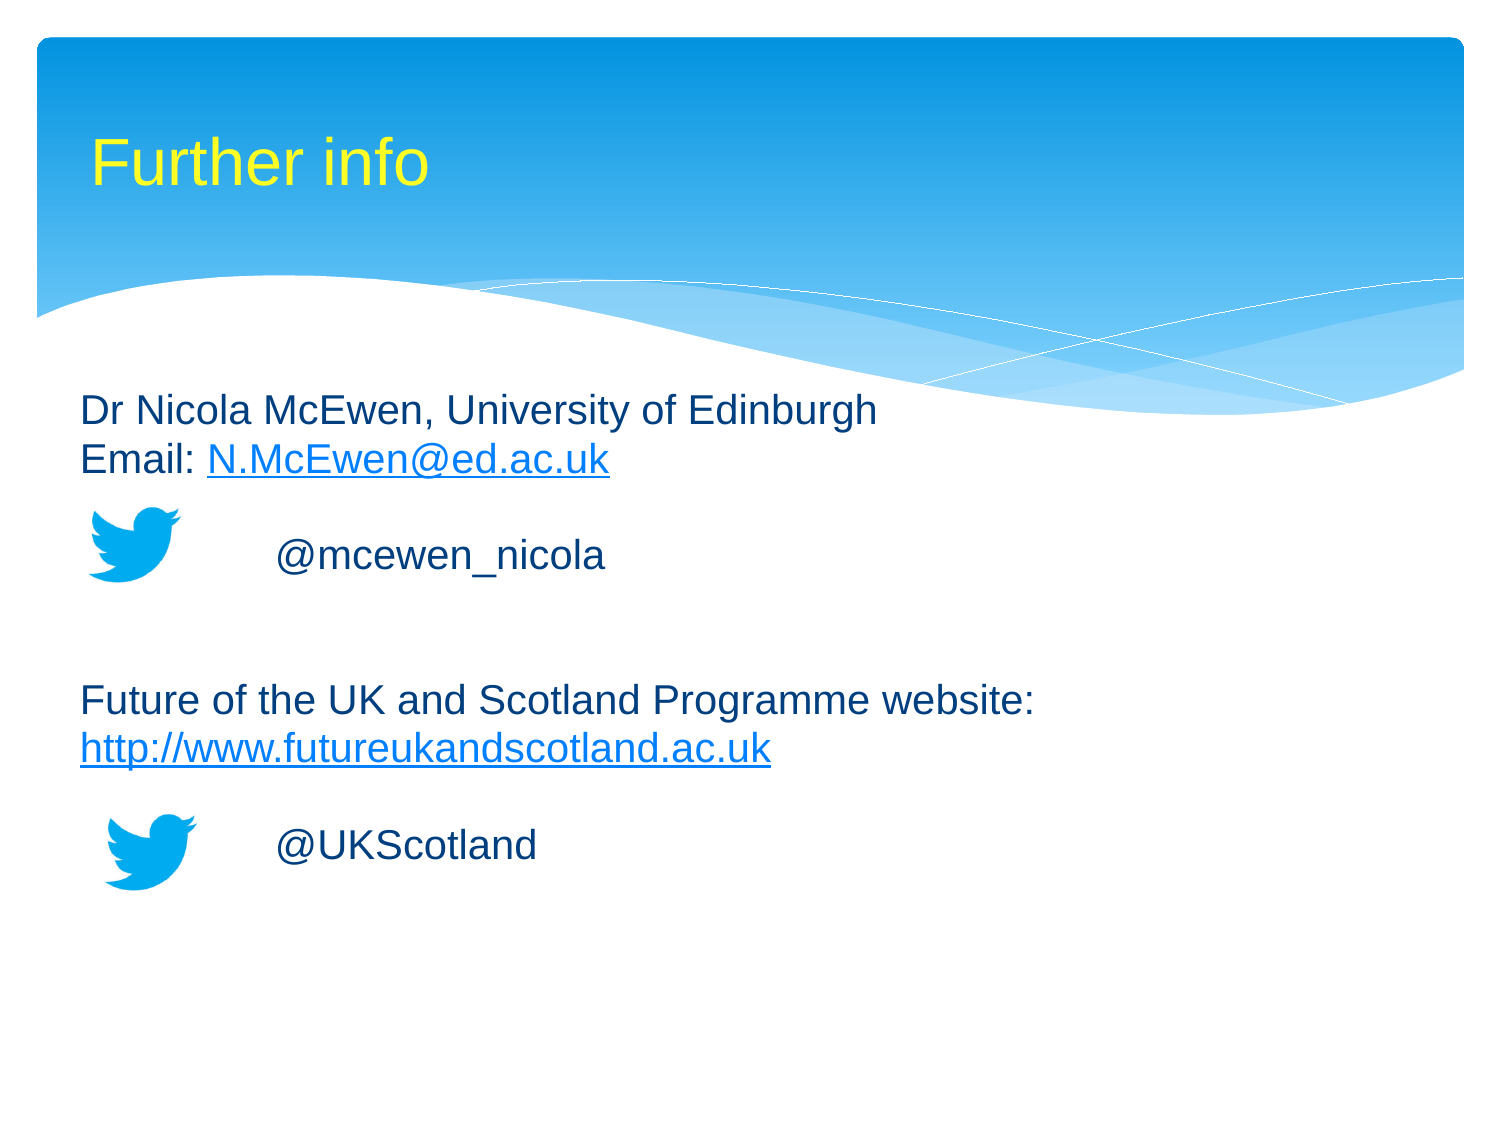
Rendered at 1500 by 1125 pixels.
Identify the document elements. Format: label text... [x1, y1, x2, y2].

list Dr Nicola McEwen, University of Edinburgh Email: N.McEwen@ed.ac.uk @mcewen_nicola Future of the UK and Scotland Programme website: http://www.futureukandscotland.ac.uk @UKScotland [64, 385, 1424, 1083]
picture [76, 503, 193, 587]
picture [92, 810, 209, 894]
title Further info [75, 55, 1425, 261]
